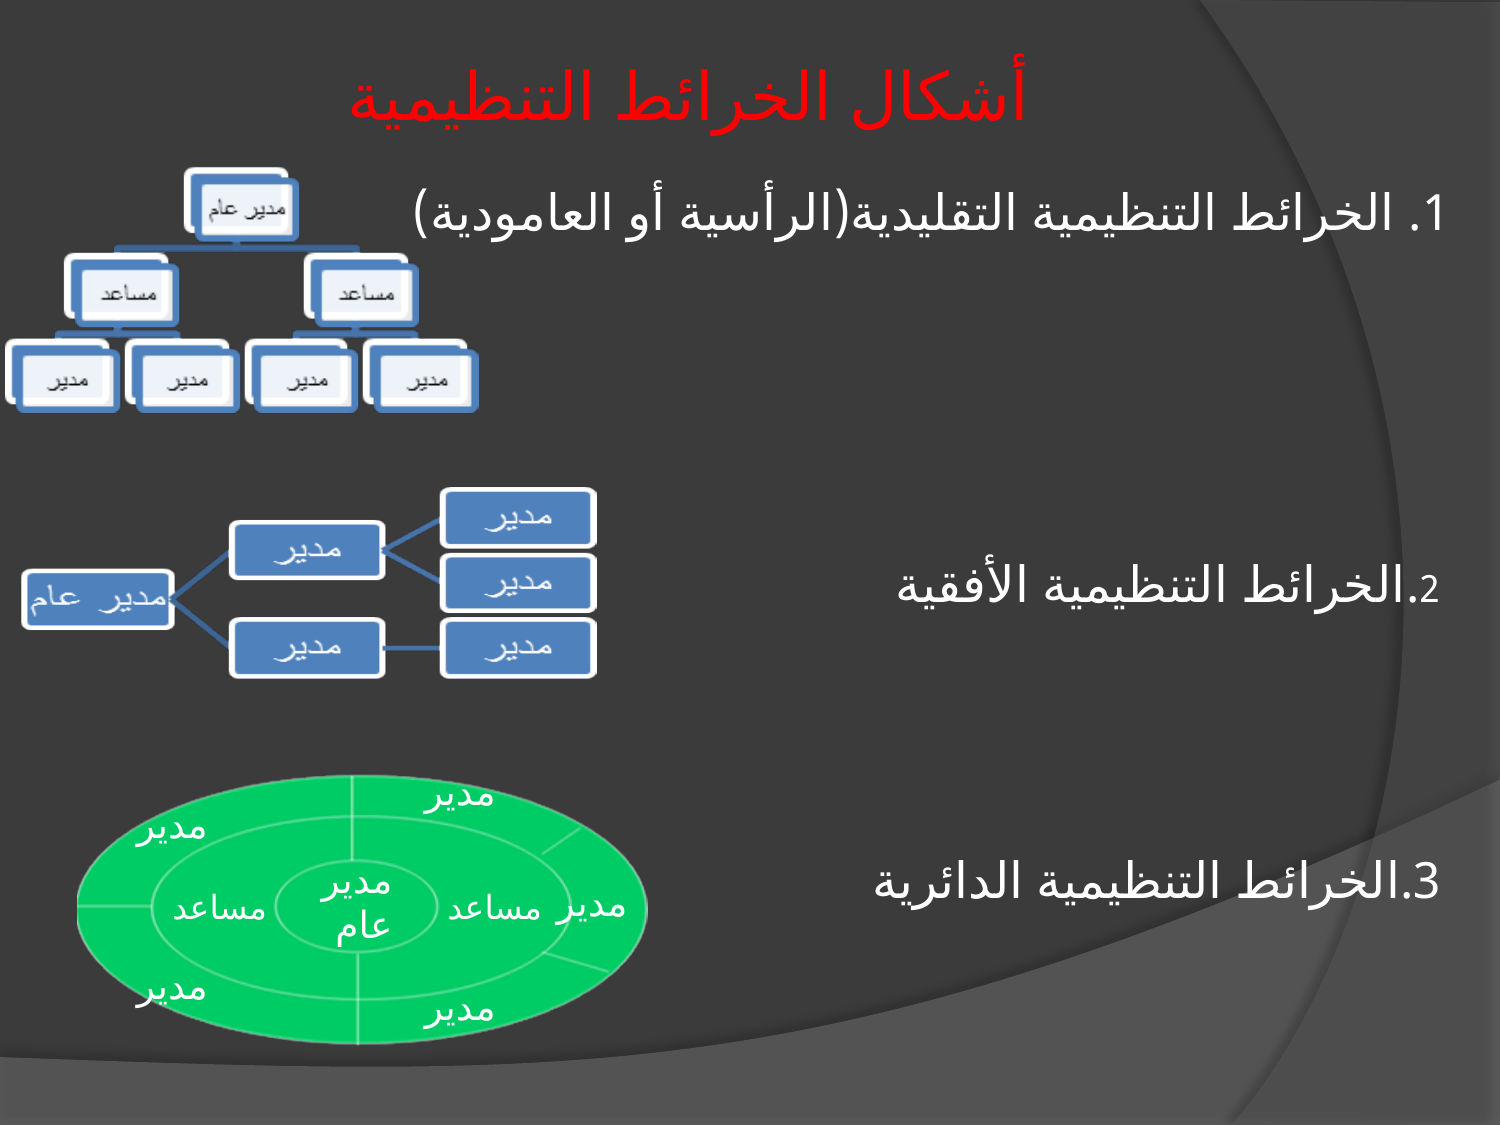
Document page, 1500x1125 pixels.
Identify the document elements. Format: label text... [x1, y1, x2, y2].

list 1. الخرائط التنظيمية التقليدية(الرأسية أو العامودية) [0, 172, 1471, 1005]
title أشكال الخرائط التنظيمية [76, 0, 1302, 172]
text_box 2.الخرائط التنظيمية الأفقية [881, 545, 1455, 620]
text_box 3.الخرائط التنظيمية الدائرية [857, 840, 1457, 916]
picture [5, 470, 597, 696]
picture [77, 756, 649, 1056]
picture [5, 113, 479, 461]
